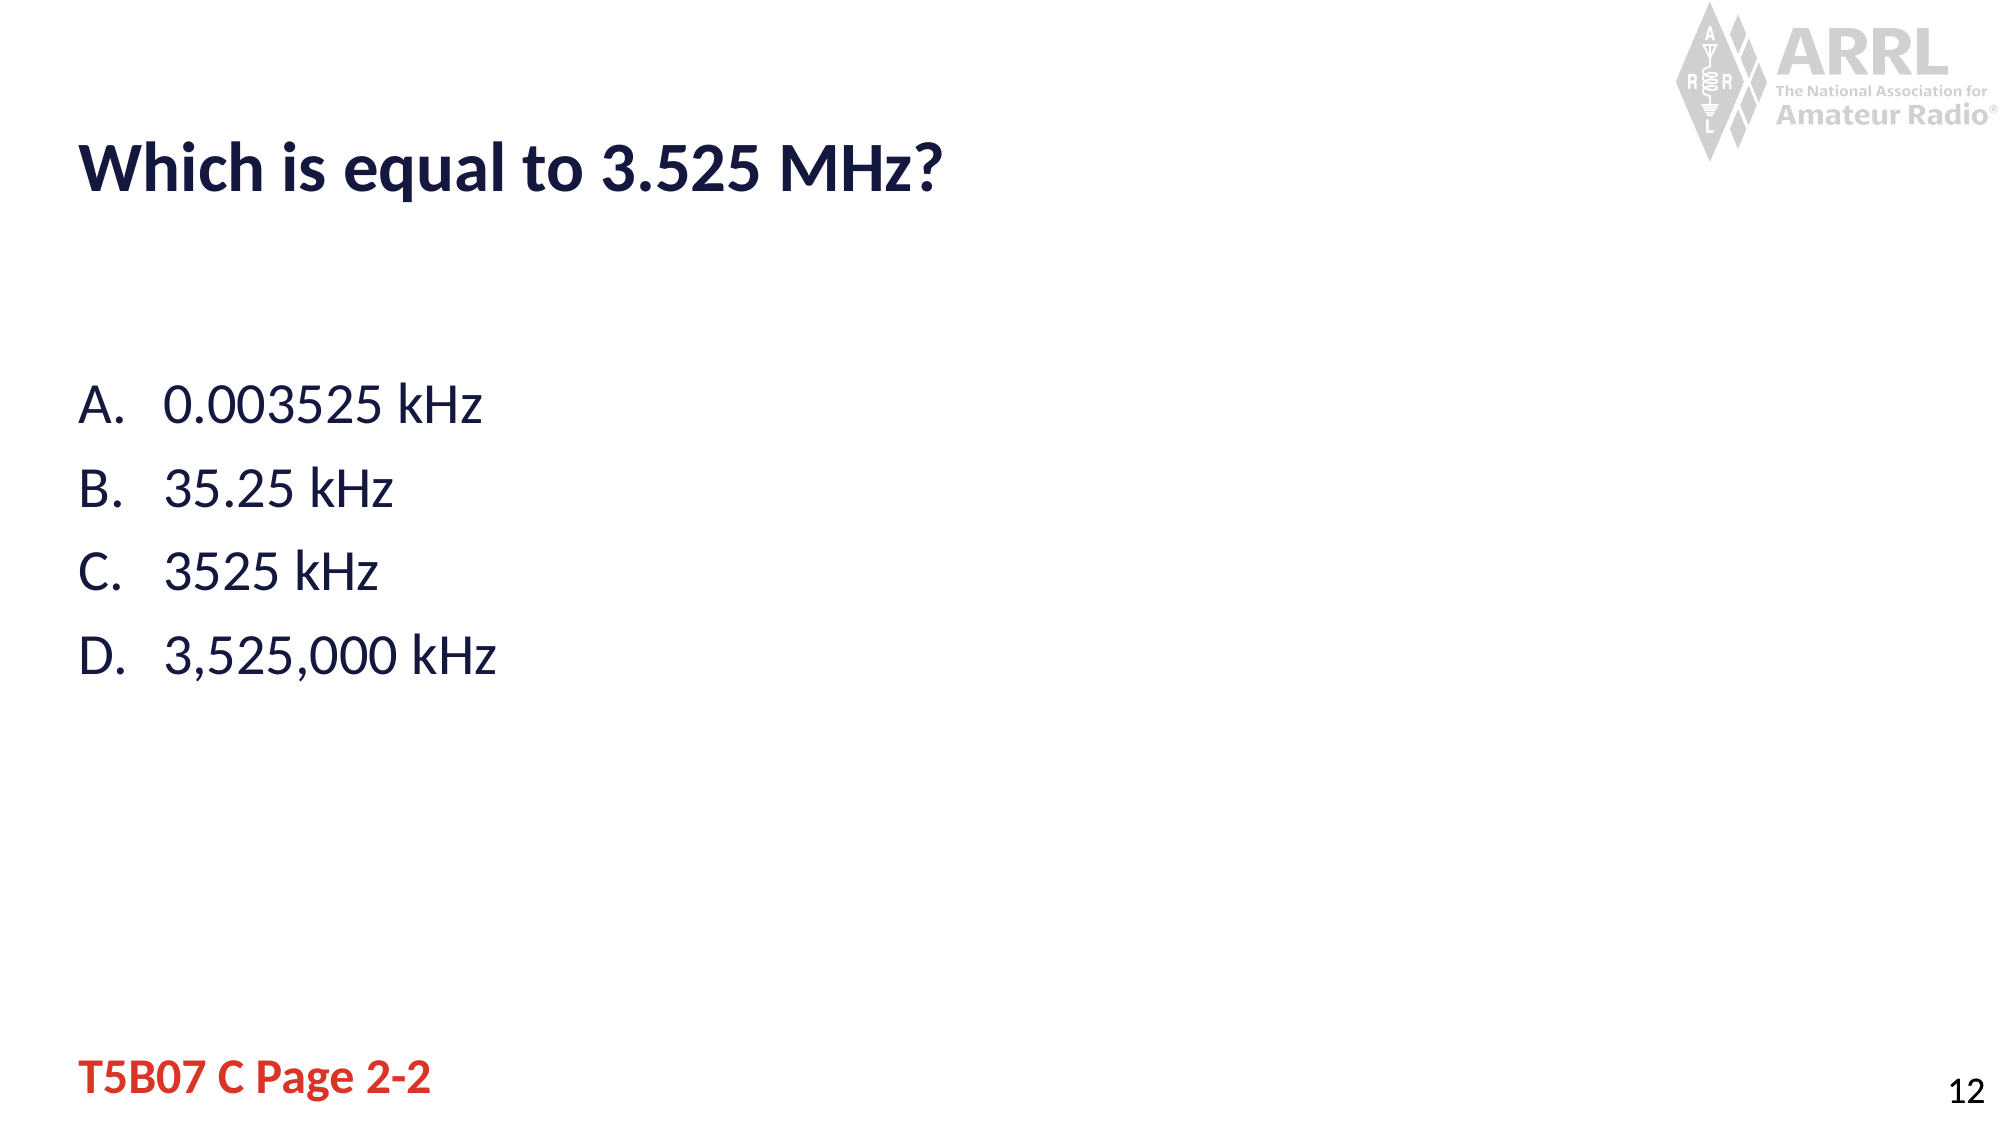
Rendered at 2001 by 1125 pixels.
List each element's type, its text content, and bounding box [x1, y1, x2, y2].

list 0.003525 kHz 35.25 kHz 3525 kHz 3,525,000 kHz [63, 365, 1863, 989]
picture [1674, 0, 2000, 164]
text_box T5B07 C Page 2-2 [63, 1036, 921, 1112]
title Which is equal to 3.525 MHz? [63, 59, 1863, 278]
